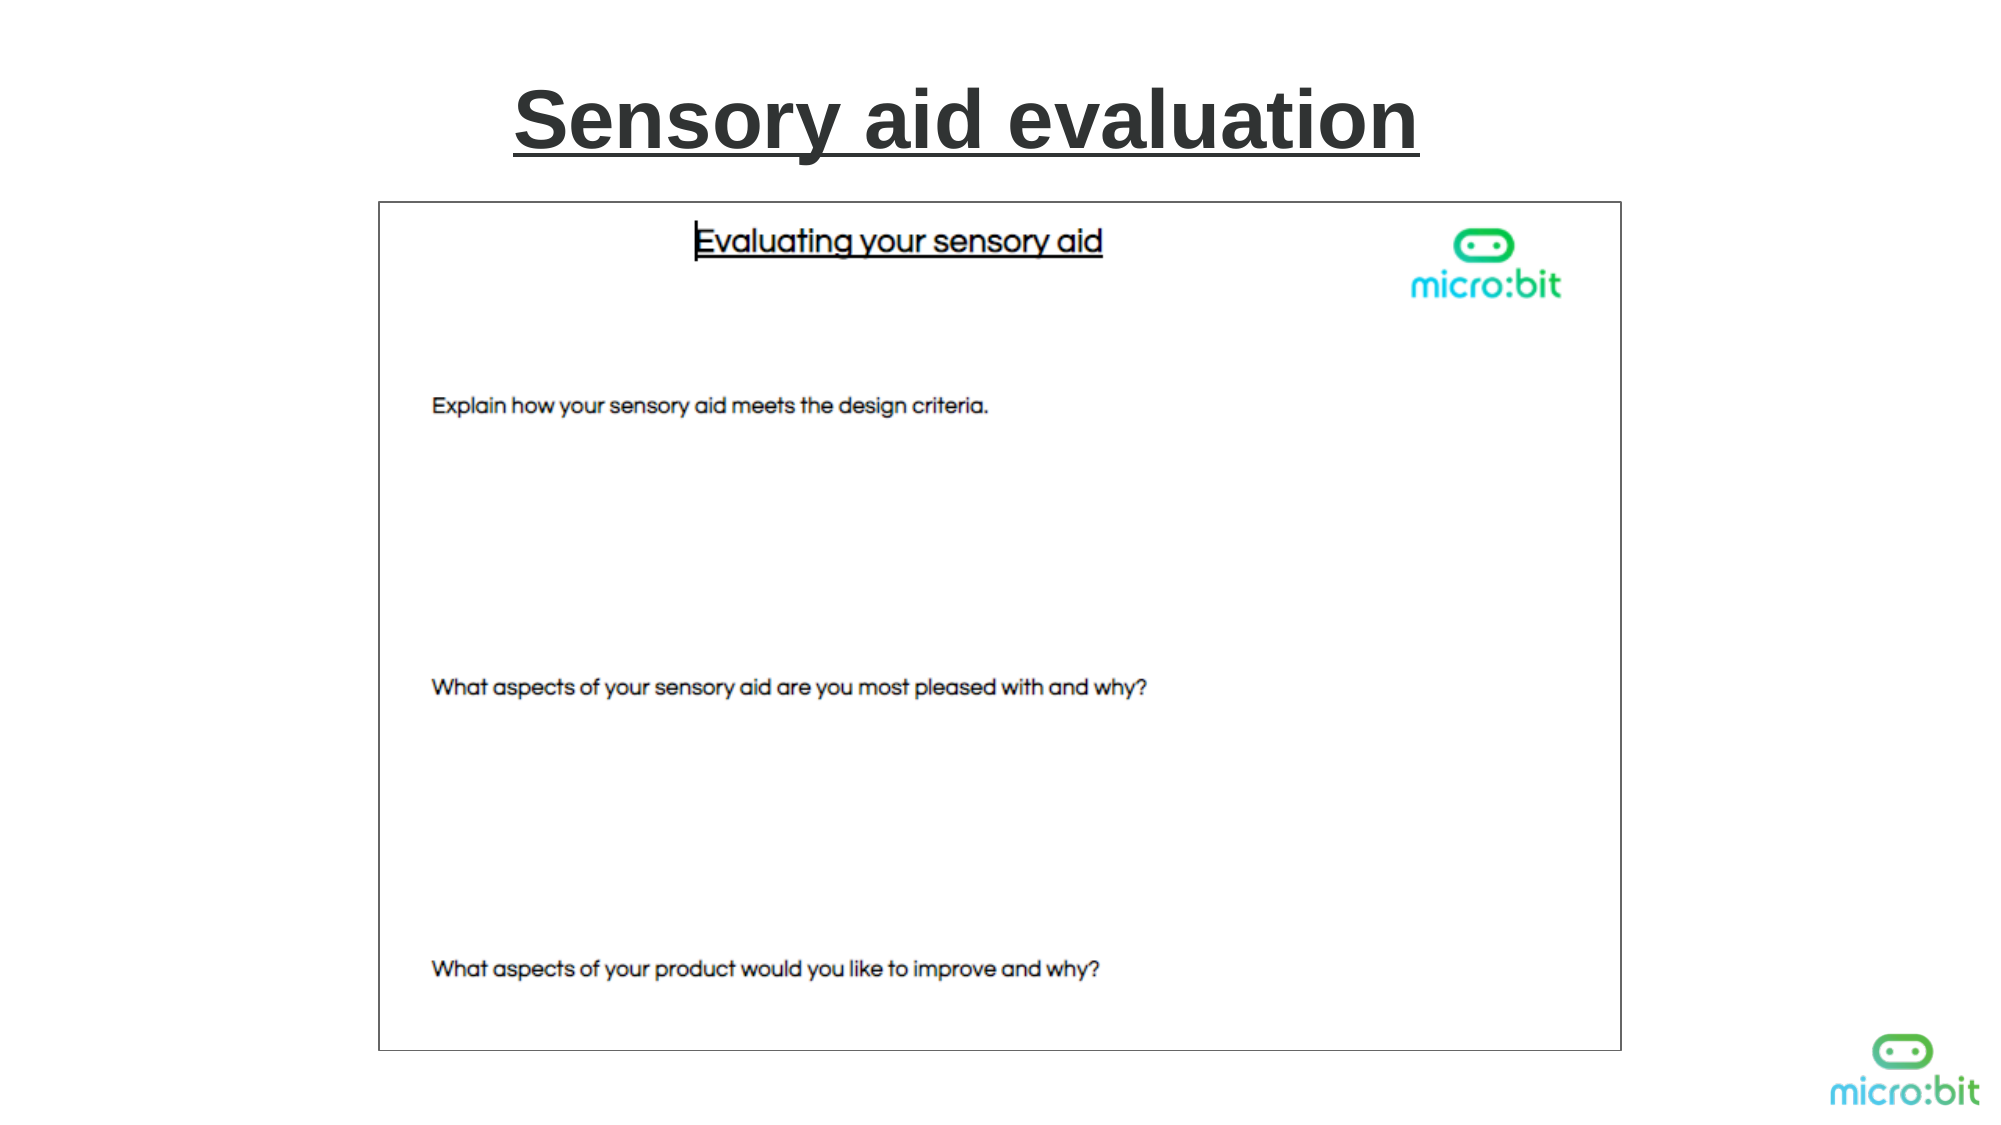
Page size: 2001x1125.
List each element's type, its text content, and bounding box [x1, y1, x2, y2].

picture [379, 202, 1621, 1050]
title Sensory aid evaluation [135, 58, 1798, 151]
picture [1830, 1029, 1980, 1106]
